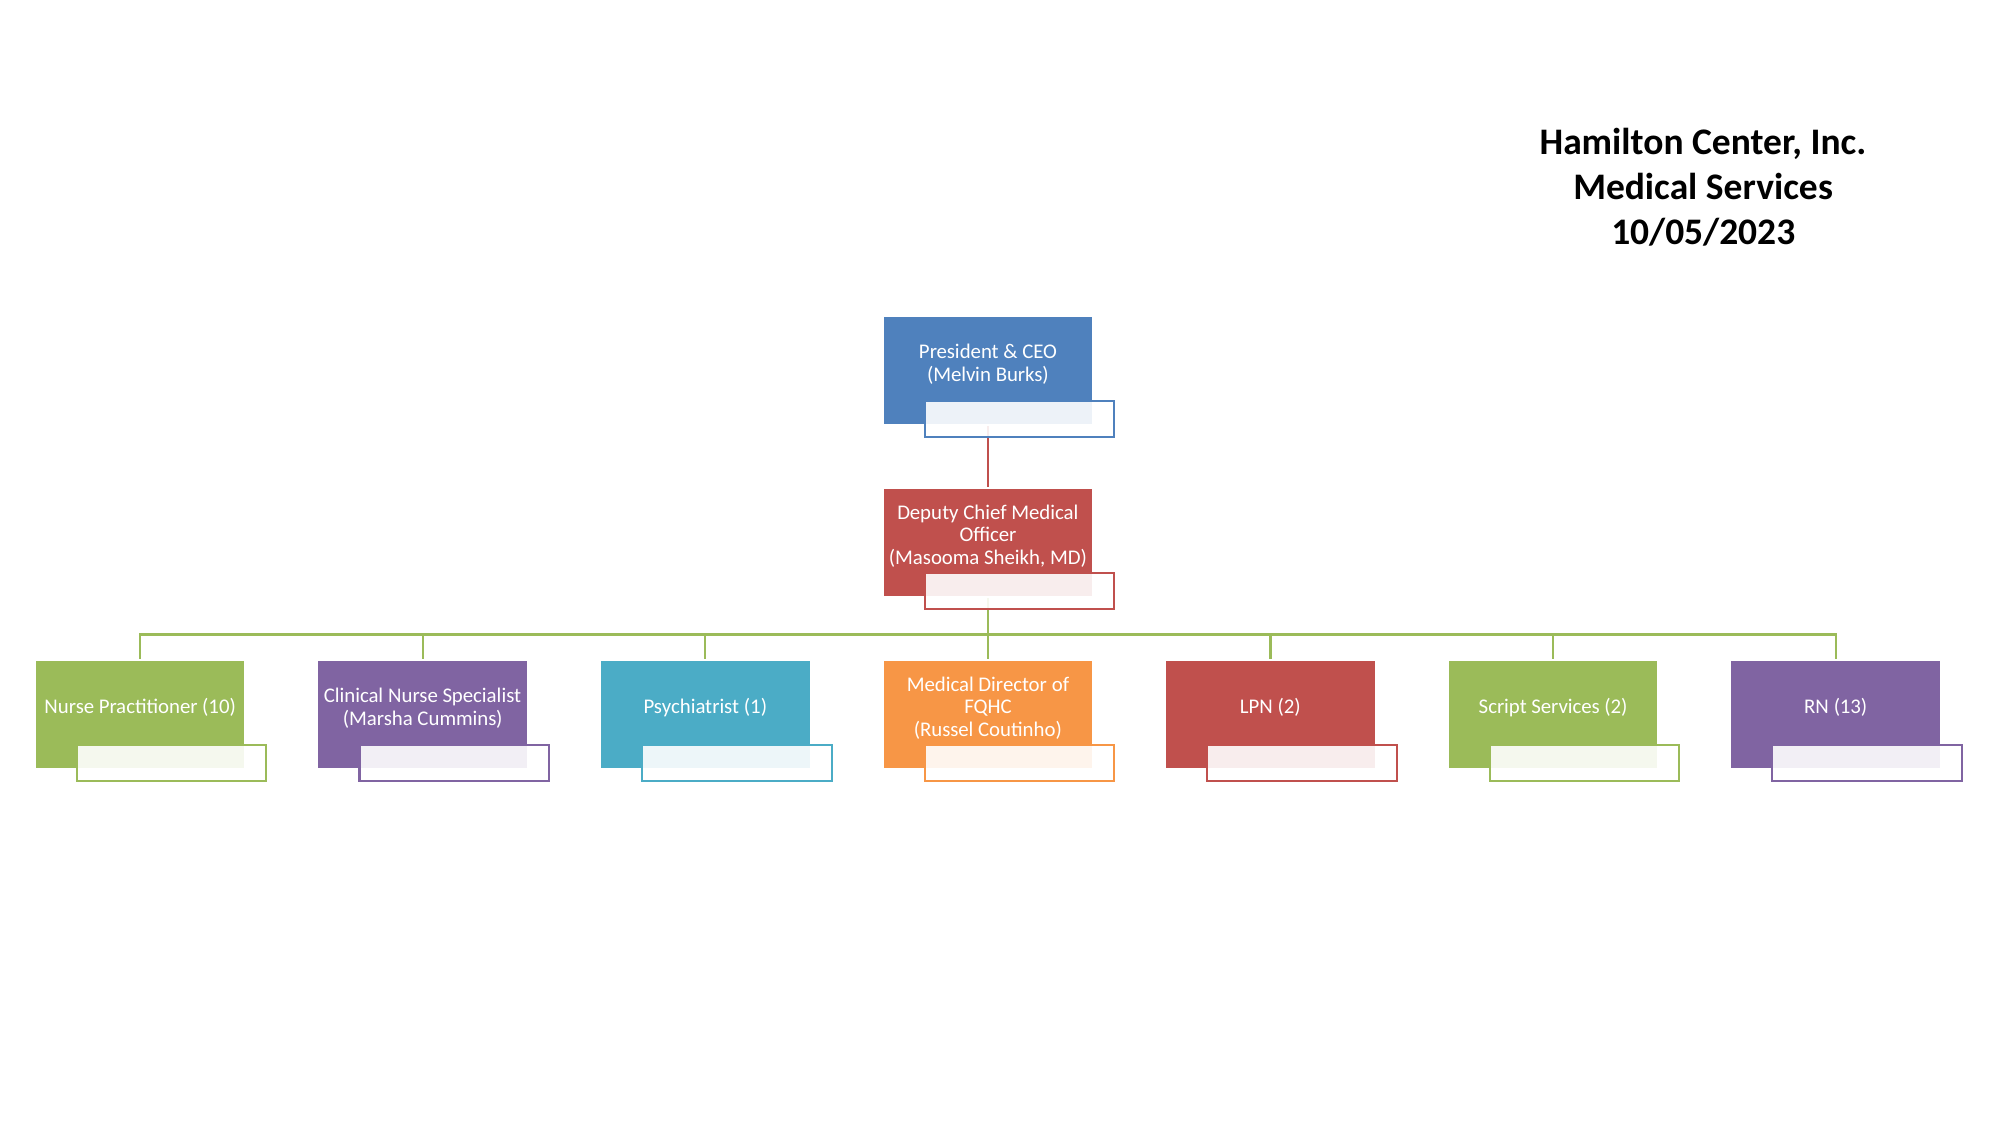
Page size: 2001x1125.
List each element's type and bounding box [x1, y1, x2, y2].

text_box [15, 0, 1982, 1097]
